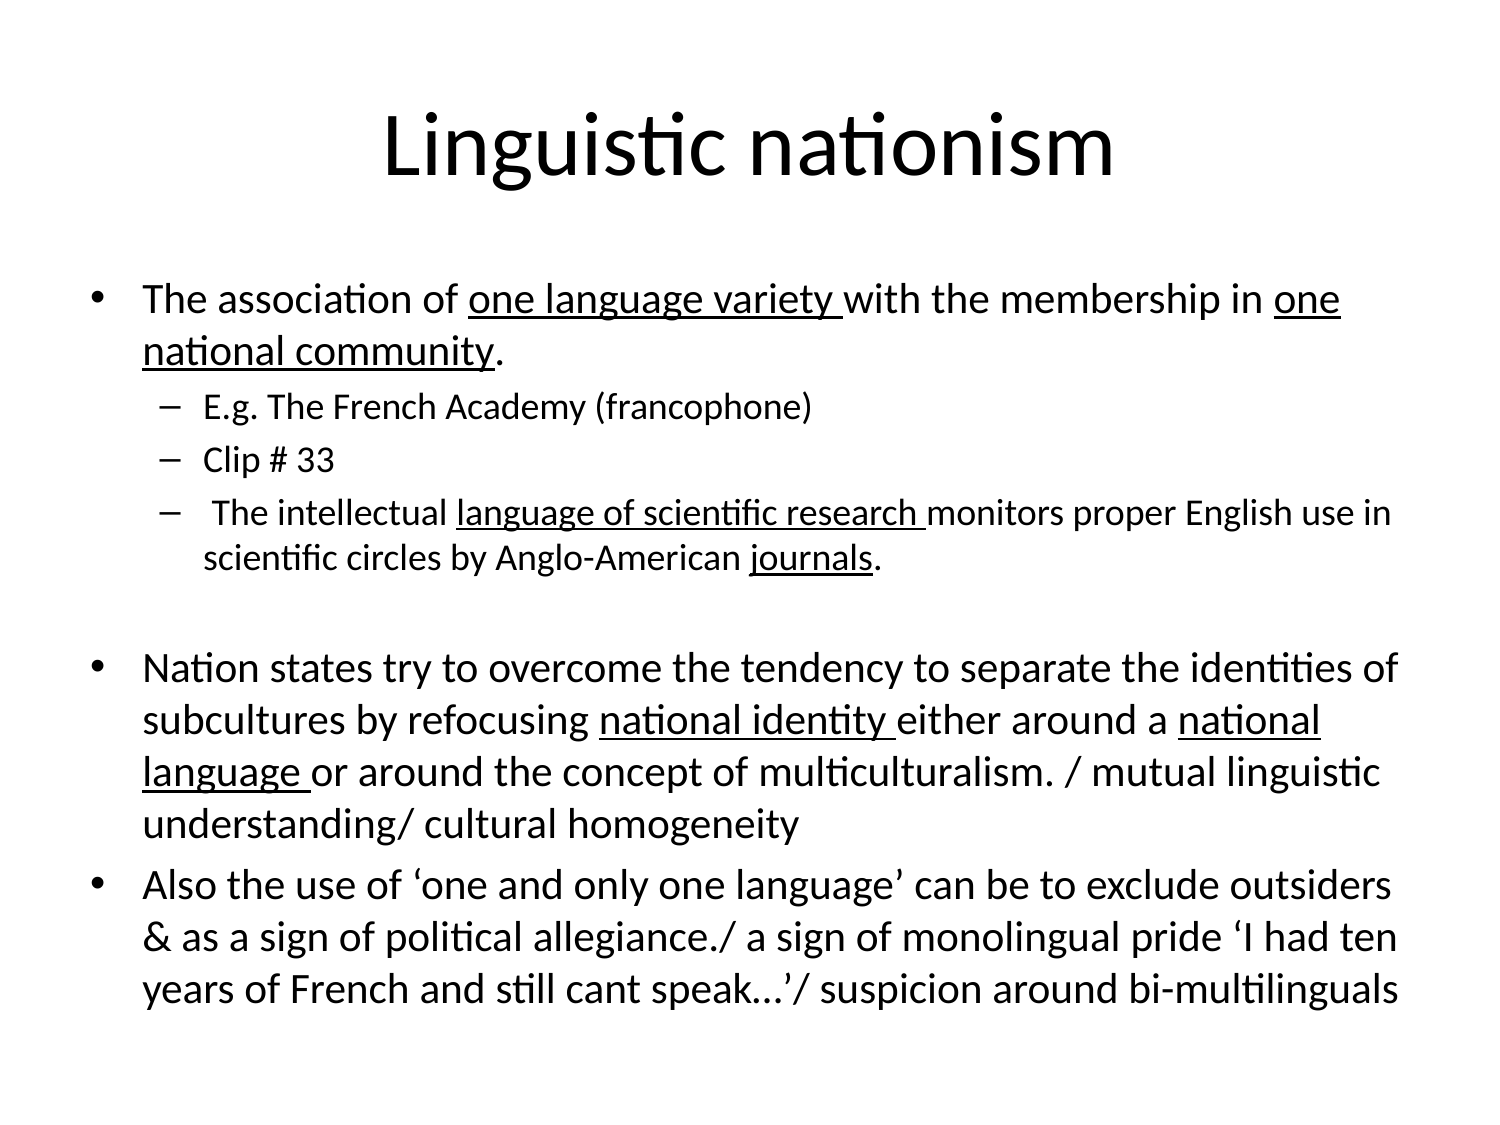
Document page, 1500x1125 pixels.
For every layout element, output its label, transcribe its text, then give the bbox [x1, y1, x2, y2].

list The association of one language variety with the membership in one national community. E.g. The French Academy (francophone) Clip # 33 The intellectual language of scientific research monitors proper English use in scientific circles by Anglo-American journals. Nation states try to overcome the tendency to separate the identities of subcultures by refocusing national identity either around a national language or around the concept of multiculturalism. / mutual linguistic understanding/ cultural homogeneity Also the use of ‘one and only one language’ can be to exclude outsiders & as a sign of political allegiance./ a sign of monolingual pride ‘I had ten years of French and still cant speak…’/ suspicion around bi-multilinguals [75, 262, 1425, 1050]
title Linguistic nationism [75, 45, 1425, 233]
